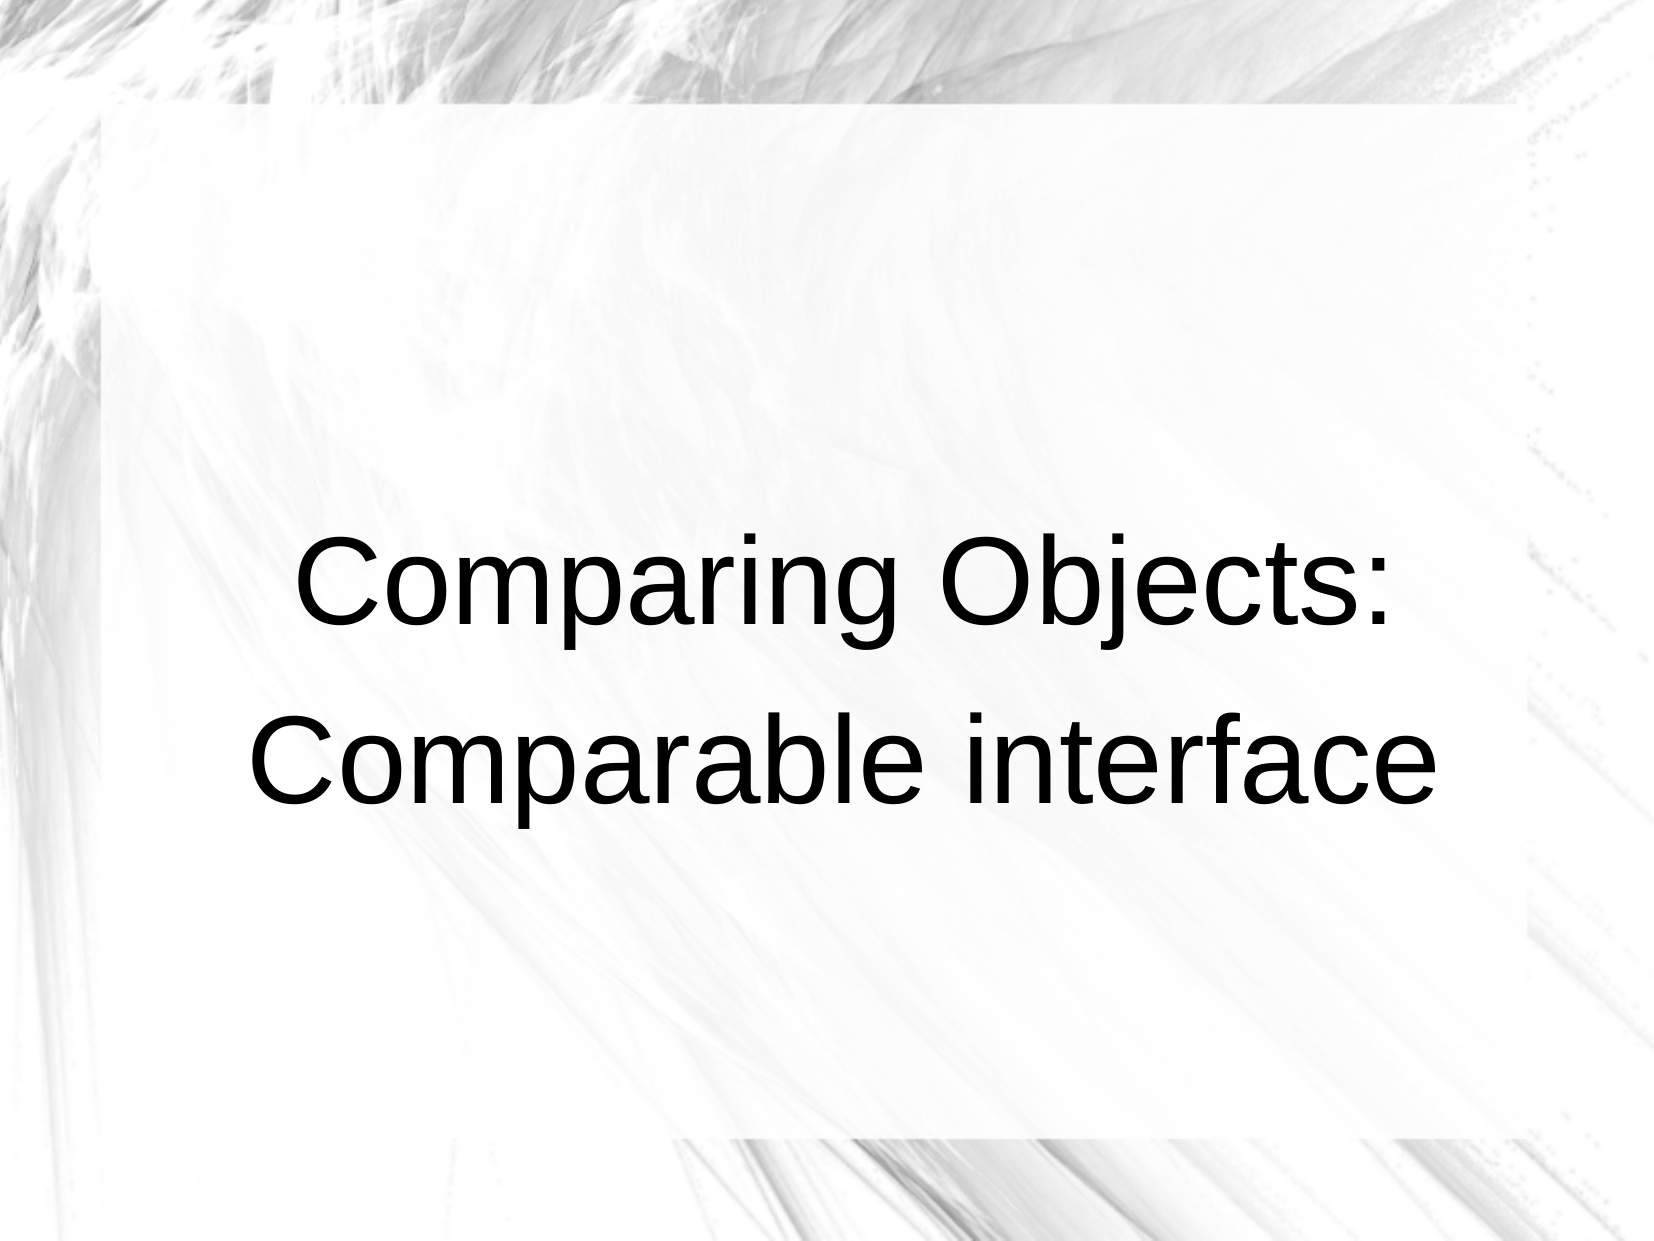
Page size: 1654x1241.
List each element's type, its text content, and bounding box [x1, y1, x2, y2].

picture [0, 0, 1654, 1241]
list Comparing Objects: Comparable interface [118, 319, 1571, 1102]
